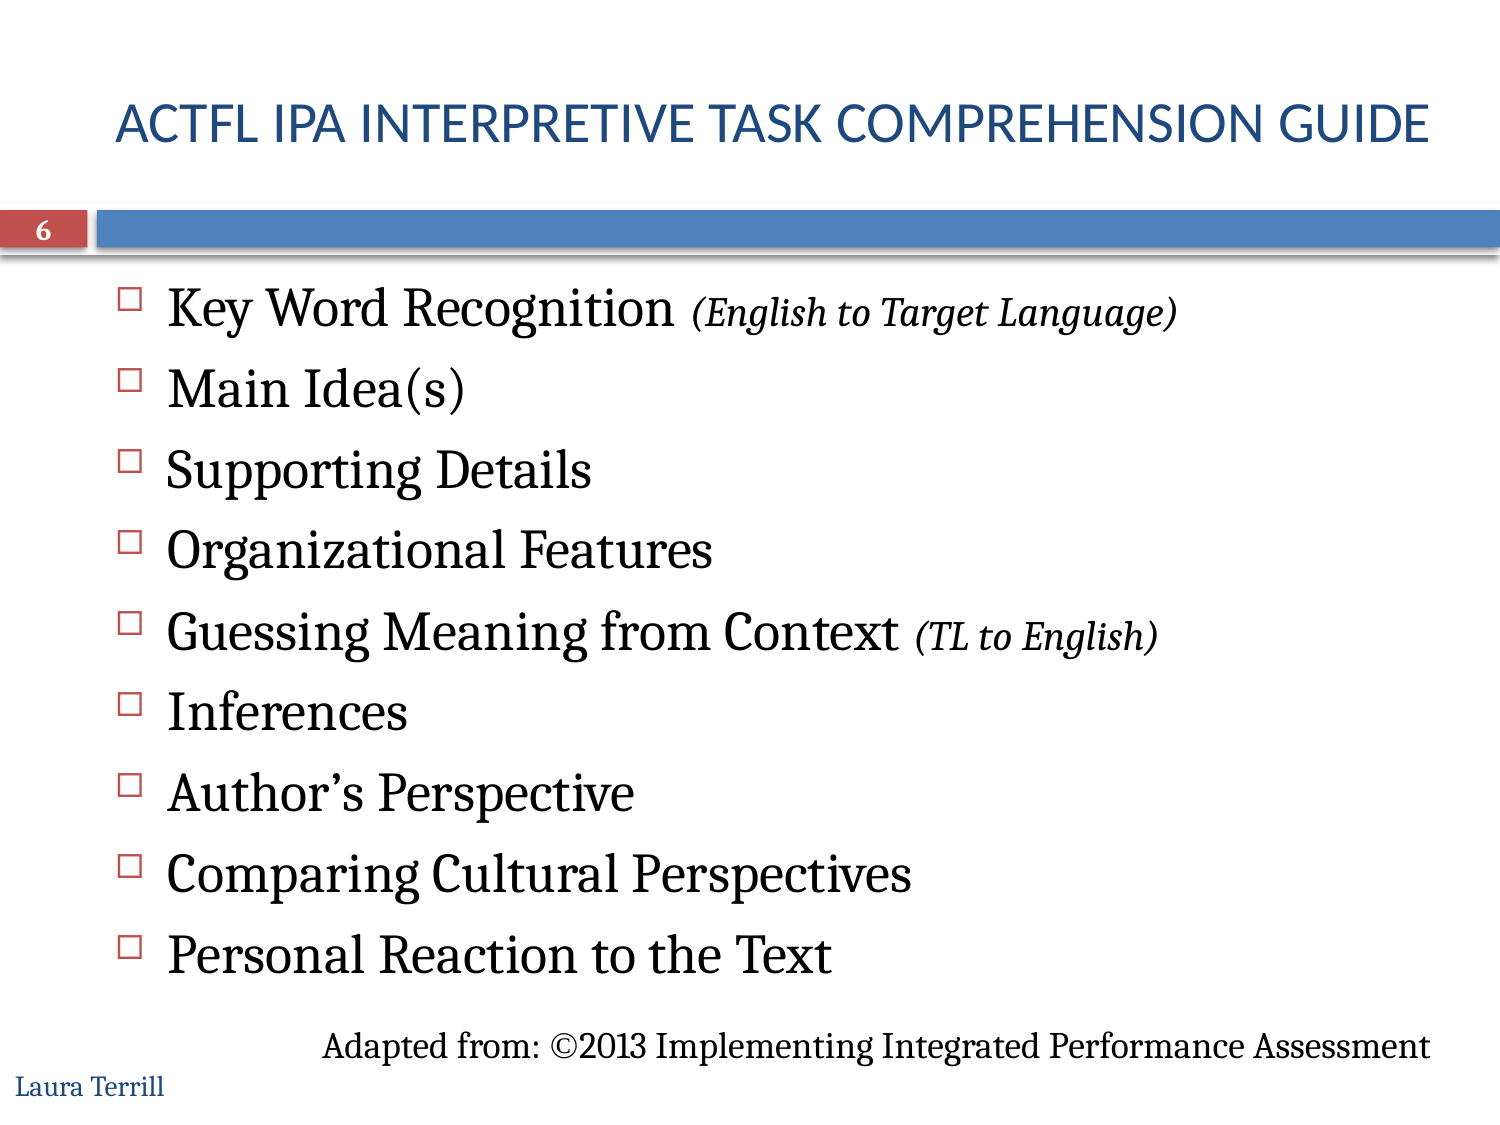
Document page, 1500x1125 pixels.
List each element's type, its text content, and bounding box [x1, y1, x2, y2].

slide_number 6 [0, 208, 88, 249]
list Key Word Recognition (English to Target Language) Main Idea(s) Supporting Details Organizational Features Guessing Meaning from Context (TL to English) Inferences Author’s Perspective Comparing Cultural Perspectives Personal Reaction to the Text [100, 262, 1438, 1000]
footer Laura Terrill [0, 1054, 890, 1115]
title ACTFL IPA INTERPRETIVE TASK COMPREHENSION GUIDE [100, 37, 1473, 200]
text_box Adapted from: 2013 Implementing Integrated Performance Assessment [307, 1013, 1456, 1118]
